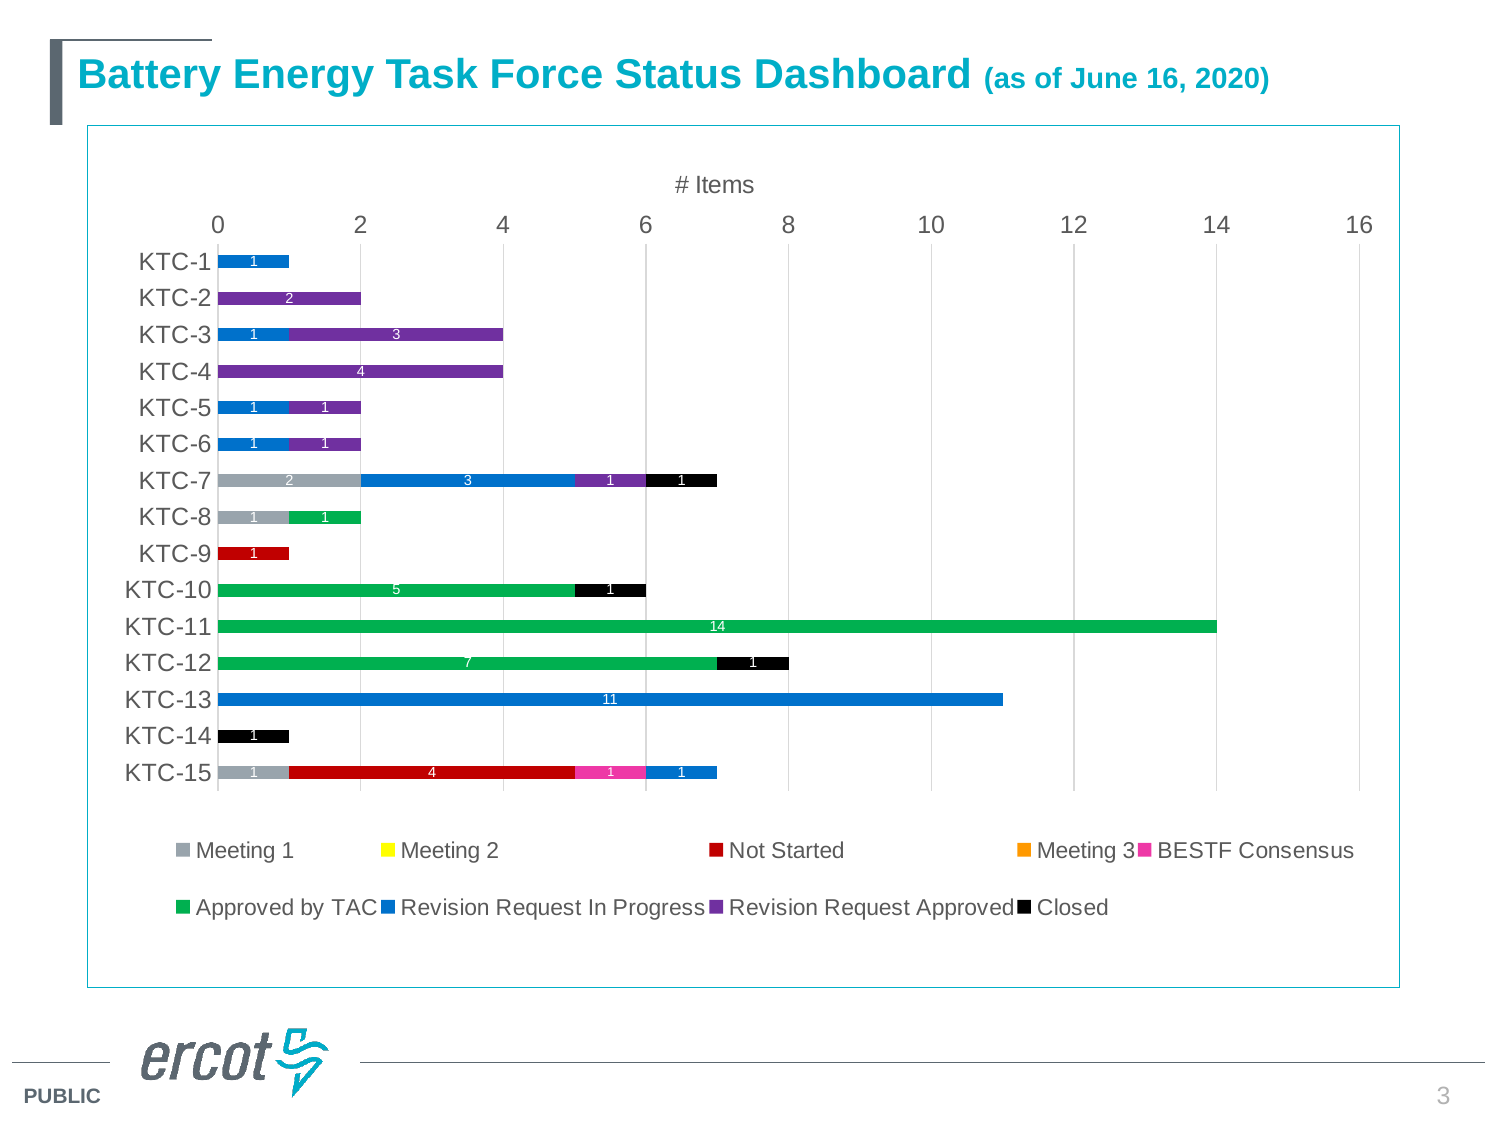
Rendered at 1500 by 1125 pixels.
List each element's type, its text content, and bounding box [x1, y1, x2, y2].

slide_number 3 [1400, 1076, 1488, 1113]
picture [137, 1024, 332, 1100]
title Battery Energy Task Force Status Dashboard (as of June 16, 2020) [62, 39, 1450, 125]
chart [87, 124, 1401, 988]
